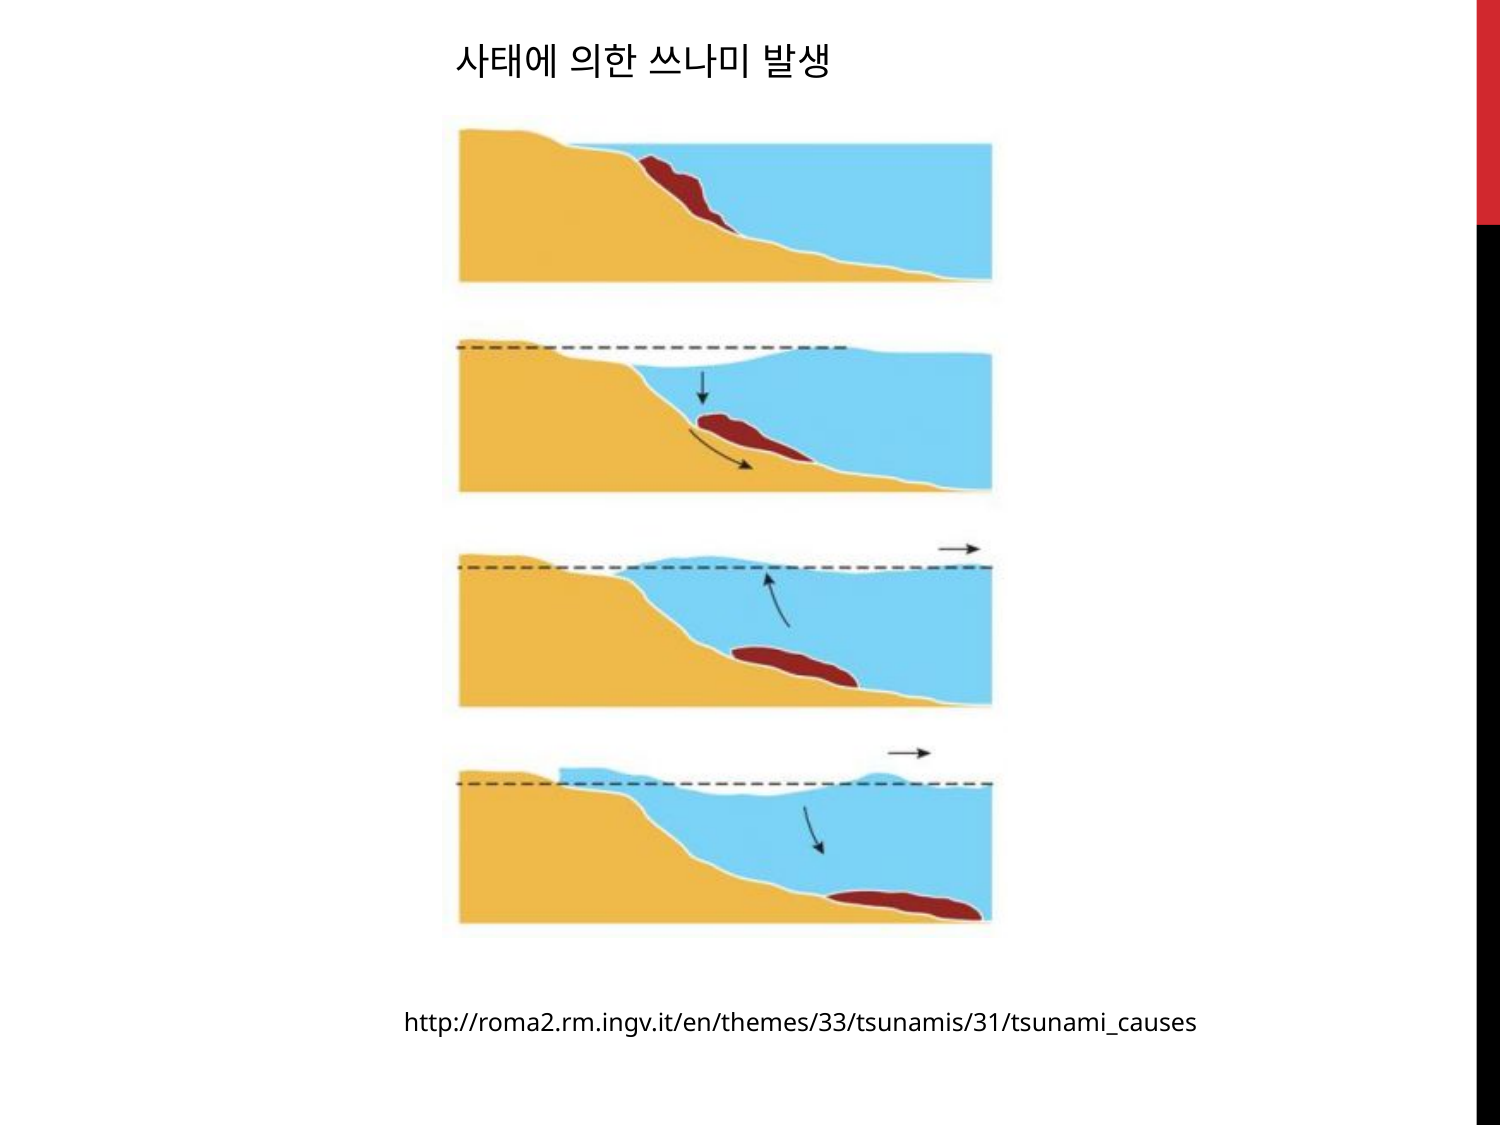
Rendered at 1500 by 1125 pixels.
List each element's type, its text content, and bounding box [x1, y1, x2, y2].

text_box http://roma2.rm.ingv.it/en/themes/33/tsunamis/31/tsunami_causes [389, 999, 1500, 1045]
picture [442, 115, 1009, 938]
text_box 사태에 의한 쓰나미 발생 [440, 30, 847, 91]
